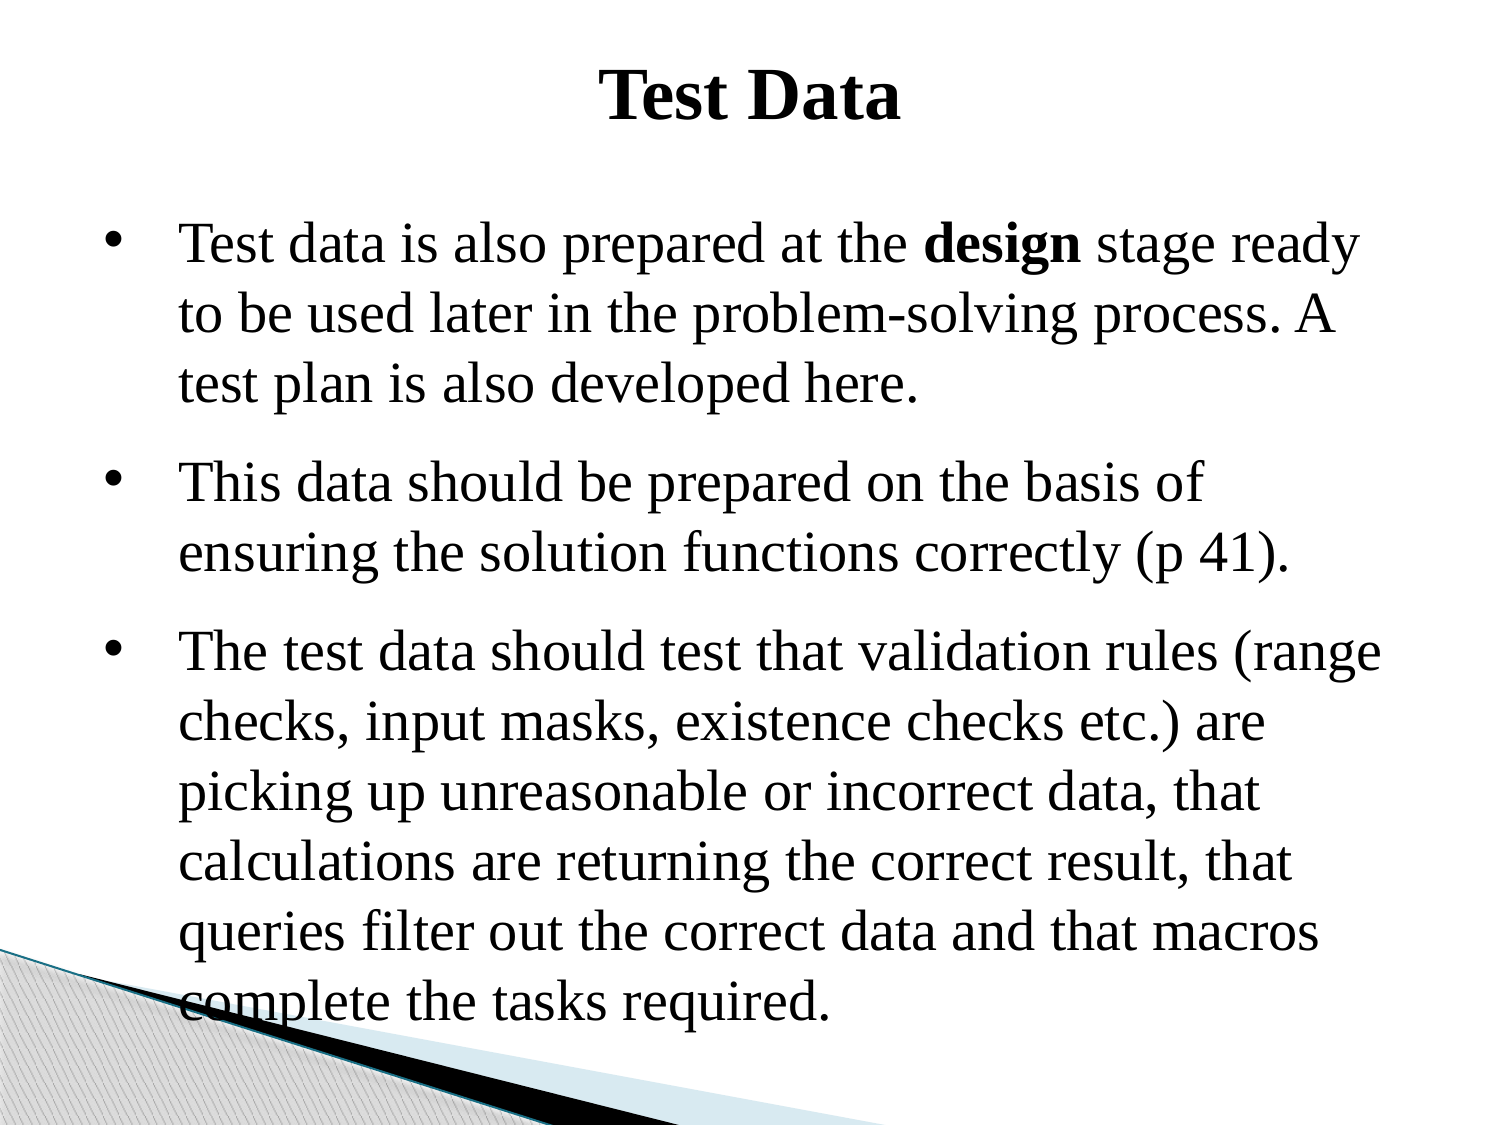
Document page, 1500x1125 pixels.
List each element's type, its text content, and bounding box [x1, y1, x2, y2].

text_box Test Data [41, 37, 1459, 143]
text_box Test data is also prepared at the design stage ready to be used later in the problem-solving process. A test plan is also developed here. This data should be prepared on the basis of ensuring the solution functions correctly (p 41). The test data should test that validation rules (range checks, input masks, existence checks etc.) are picking up unreasonable or incorrect data, that calculations are returning the correct result, that queries filter out the correct data and that macros complete the tasks required. [88, 196, 1436, 1040]
